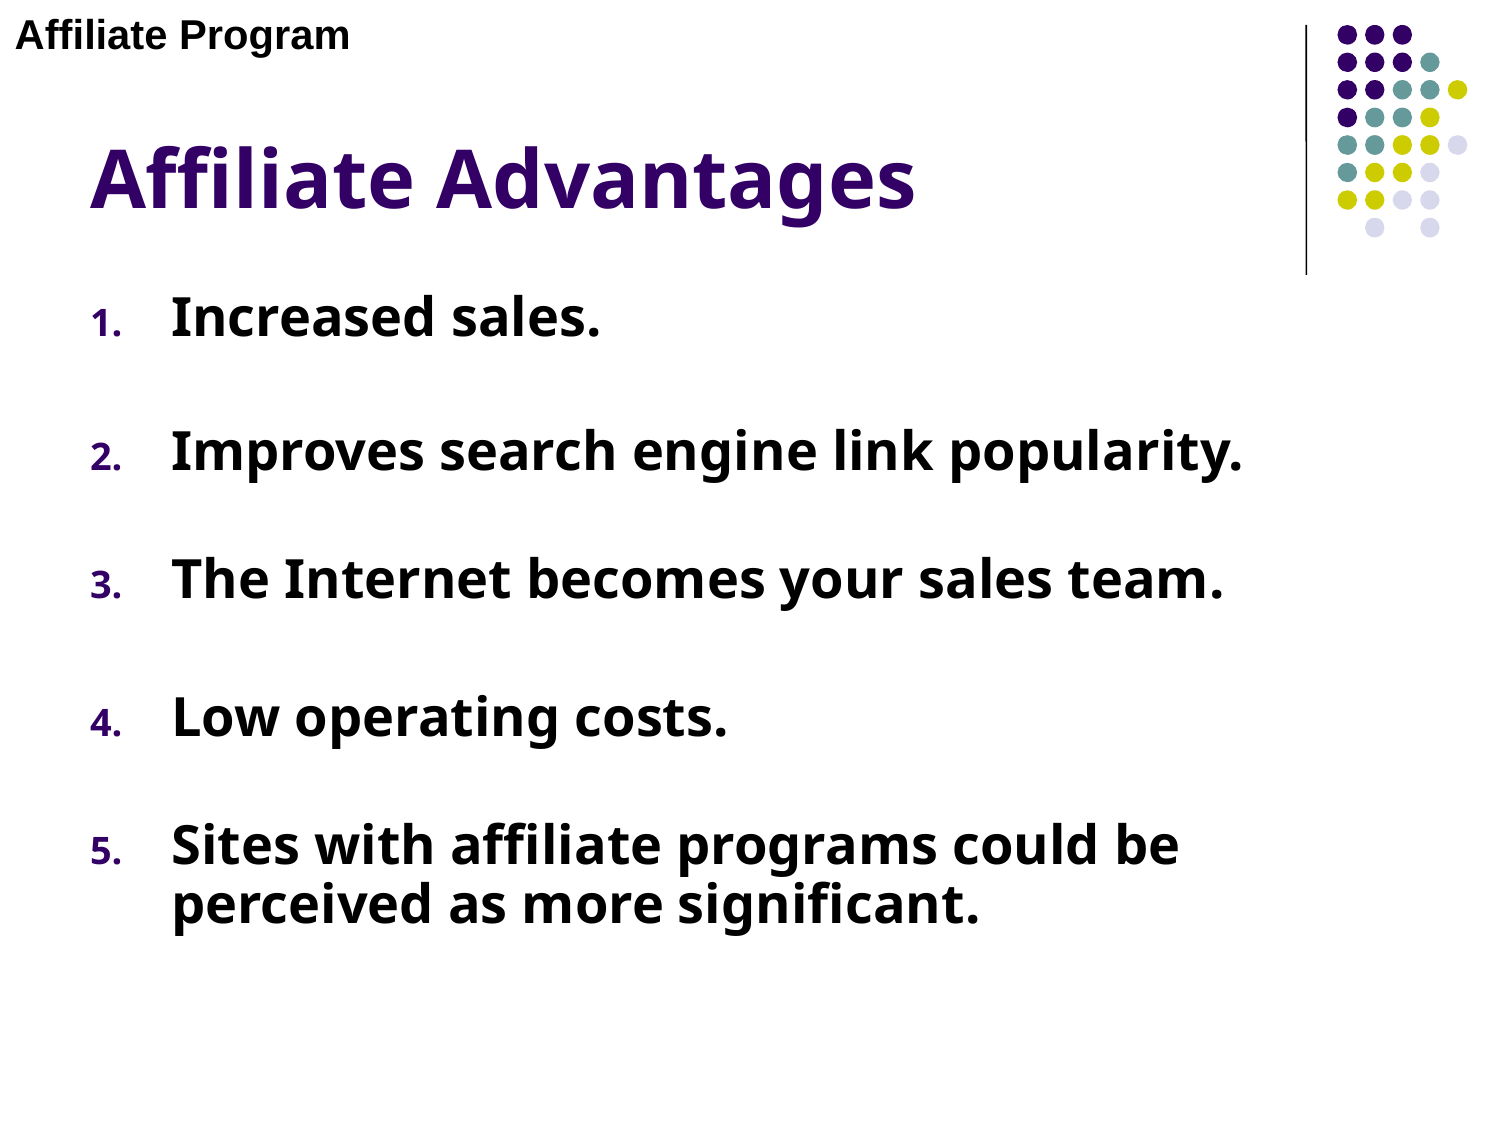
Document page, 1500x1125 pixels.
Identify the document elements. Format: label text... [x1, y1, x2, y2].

title Affiliate Advantages [75, 20, 1313, 233]
list Increased sales. Improves search engine link popularity. The Internet becomes your sales team. Low operating costs. Sites with affiliate programs could be perceived as more significant. [75, 282, 1425, 1006]
text_box Affiliate Program [0, 0, 378, 65]
